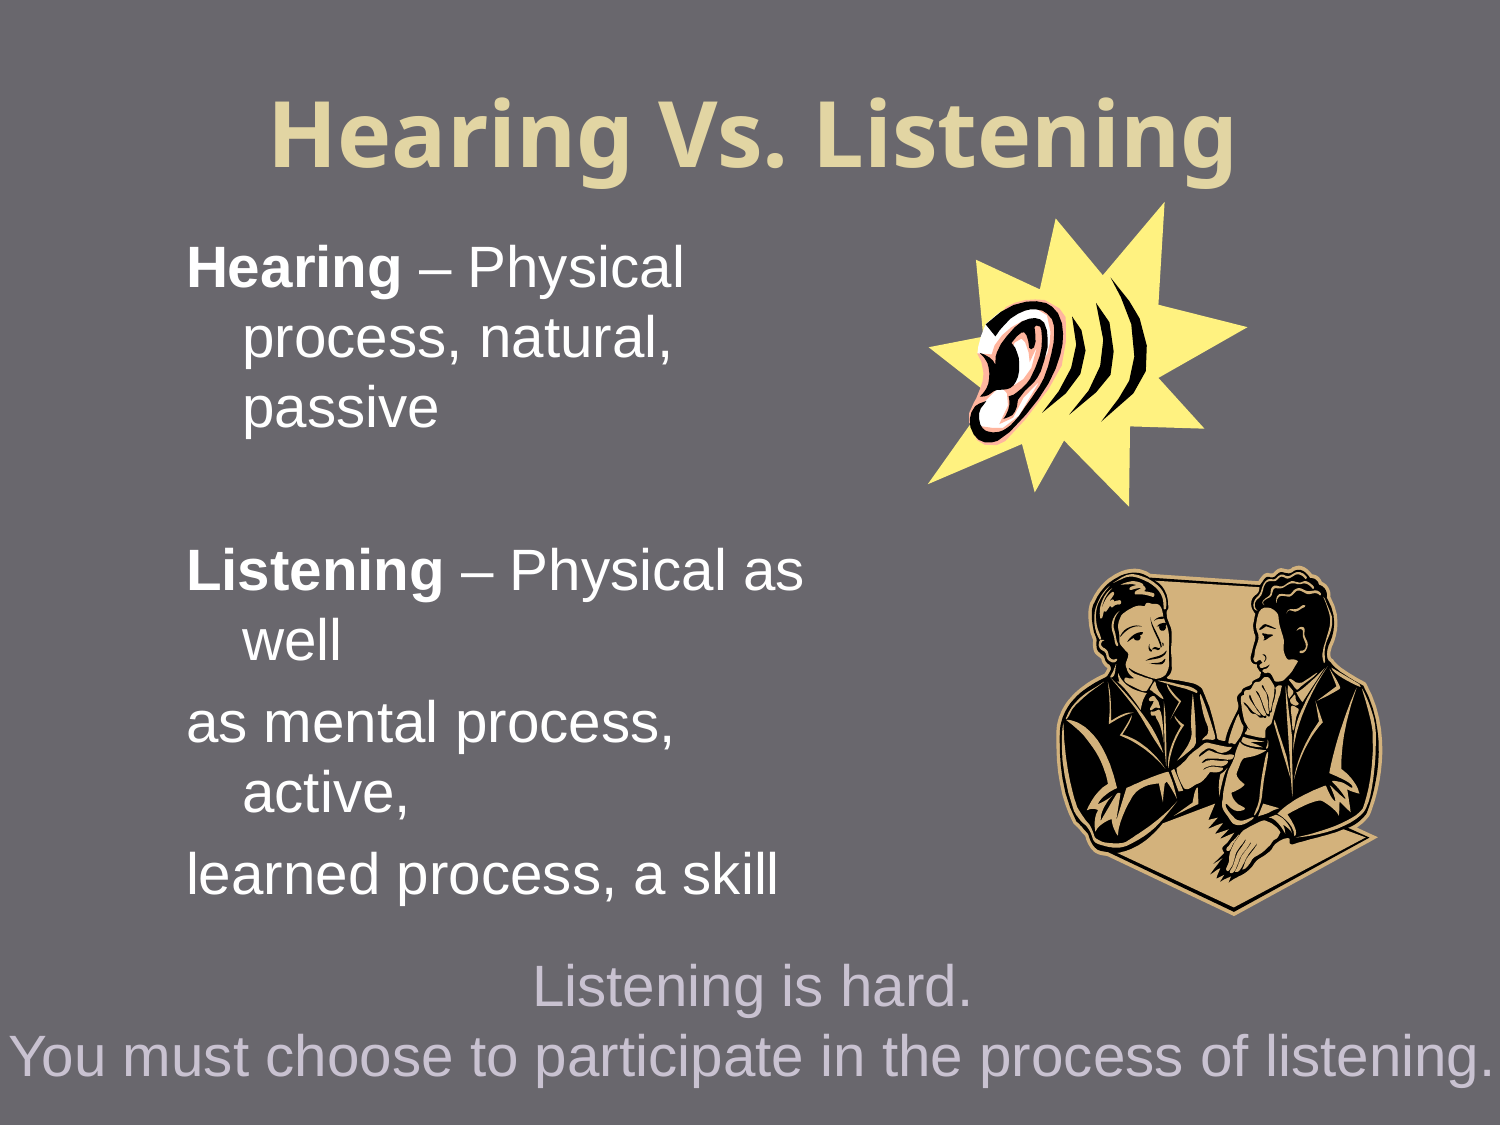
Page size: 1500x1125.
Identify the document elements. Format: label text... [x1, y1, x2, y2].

text_box Hearing – Physical process, natural, passive Listening – Physical as well as mental process, active, learned process, a skill [171, 221, 861, 797]
picture [1055, 562, 1401, 917]
text_box Listening is hard. You must choose to participate in the process of listening. [0, 940, 1500, 1096]
text_box Hearing Vs. Listening [147, 62, 1359, 200]
picture [927, 199, 1251, 510]
